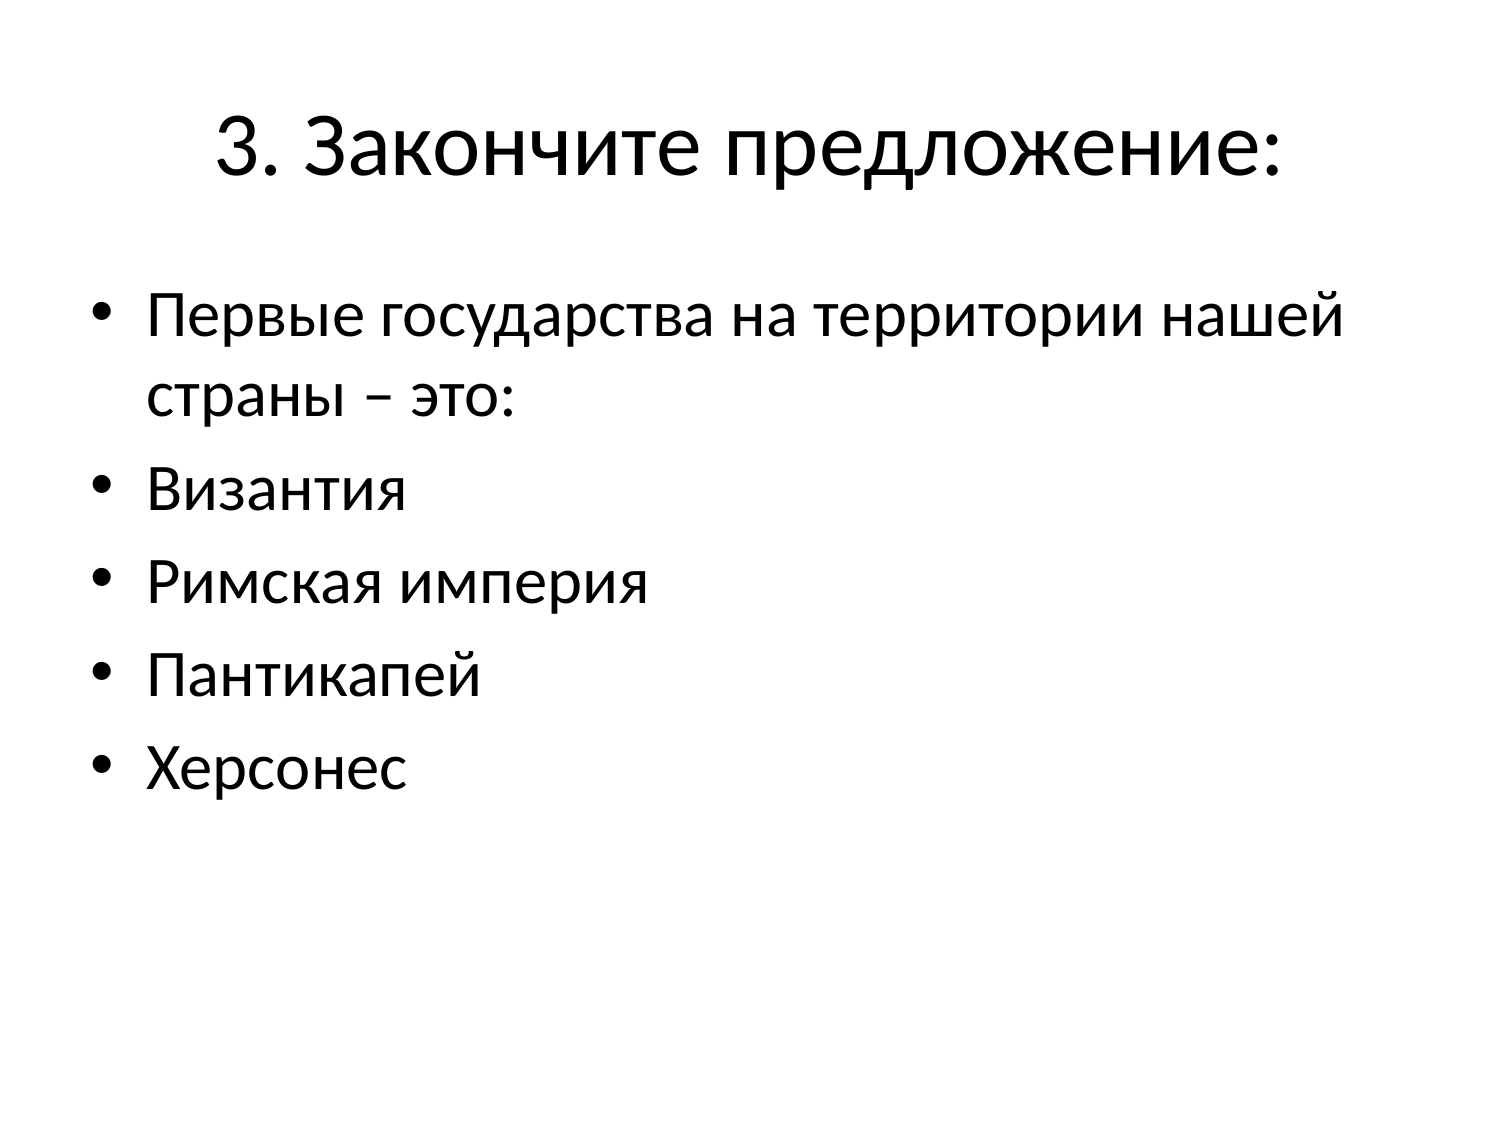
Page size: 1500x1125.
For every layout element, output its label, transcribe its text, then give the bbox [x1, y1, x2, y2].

list Первые государства на территории нашей страны – это: Византия Римская империя Пантикапей Херсонес [75, 262, 1425, 1005]
title 3. Закончите предложение: [75, 45, 1425, 233]
